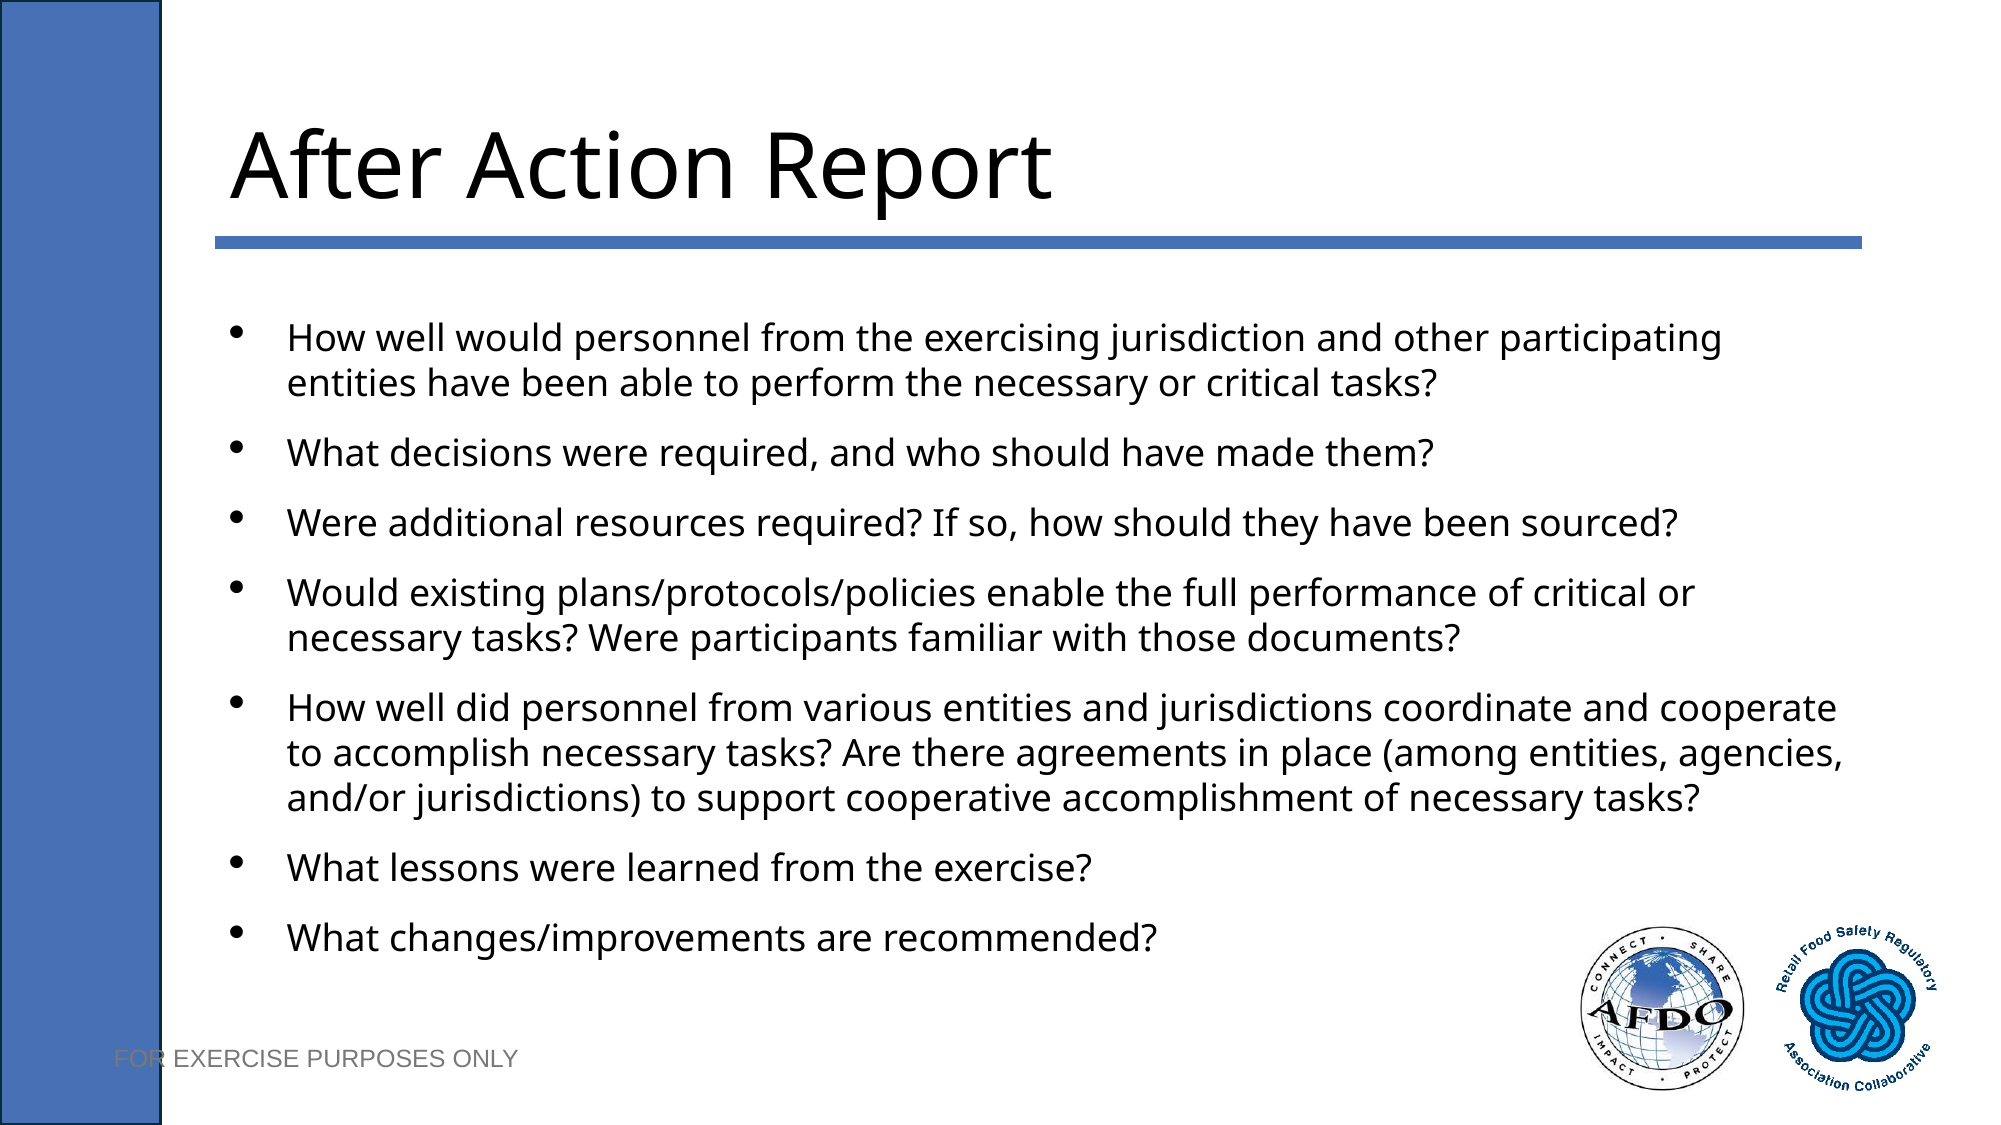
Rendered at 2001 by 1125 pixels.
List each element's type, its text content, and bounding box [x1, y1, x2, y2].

title After Action Report [215, 110, 1863, 227]
picture [1776, 925, 1937, 1091]
footer FOR EXERCISE PURPOSES ONLY [0, 1042, 634, 1103]
list How well would personnel from the exercising jurisdiction and other participating entities have been able to perform the necessary or critical tasks? What decisions were required, and who should have made them? Were additional resources required? If so, how should they have been sourced? Would existing plans/protocols/policies enable the full performance of critical or necessary tasks? Were participants familiar with those documents? How well did personnel from various entities and jurisdictions coordinate and cooperate to accomplish necessary tasks? Are there agreements in place (among entities, agencies, and/or jurisdictions) to support cooperative accomplishment of necessary tasks? What lessons were learned from the exercise? What changes/improvements are recommended? [215, 306, 1863, 1044]
picture [1579, 1044, 1745, 1091]
picture [1826, 1044, 1854, 1052]
